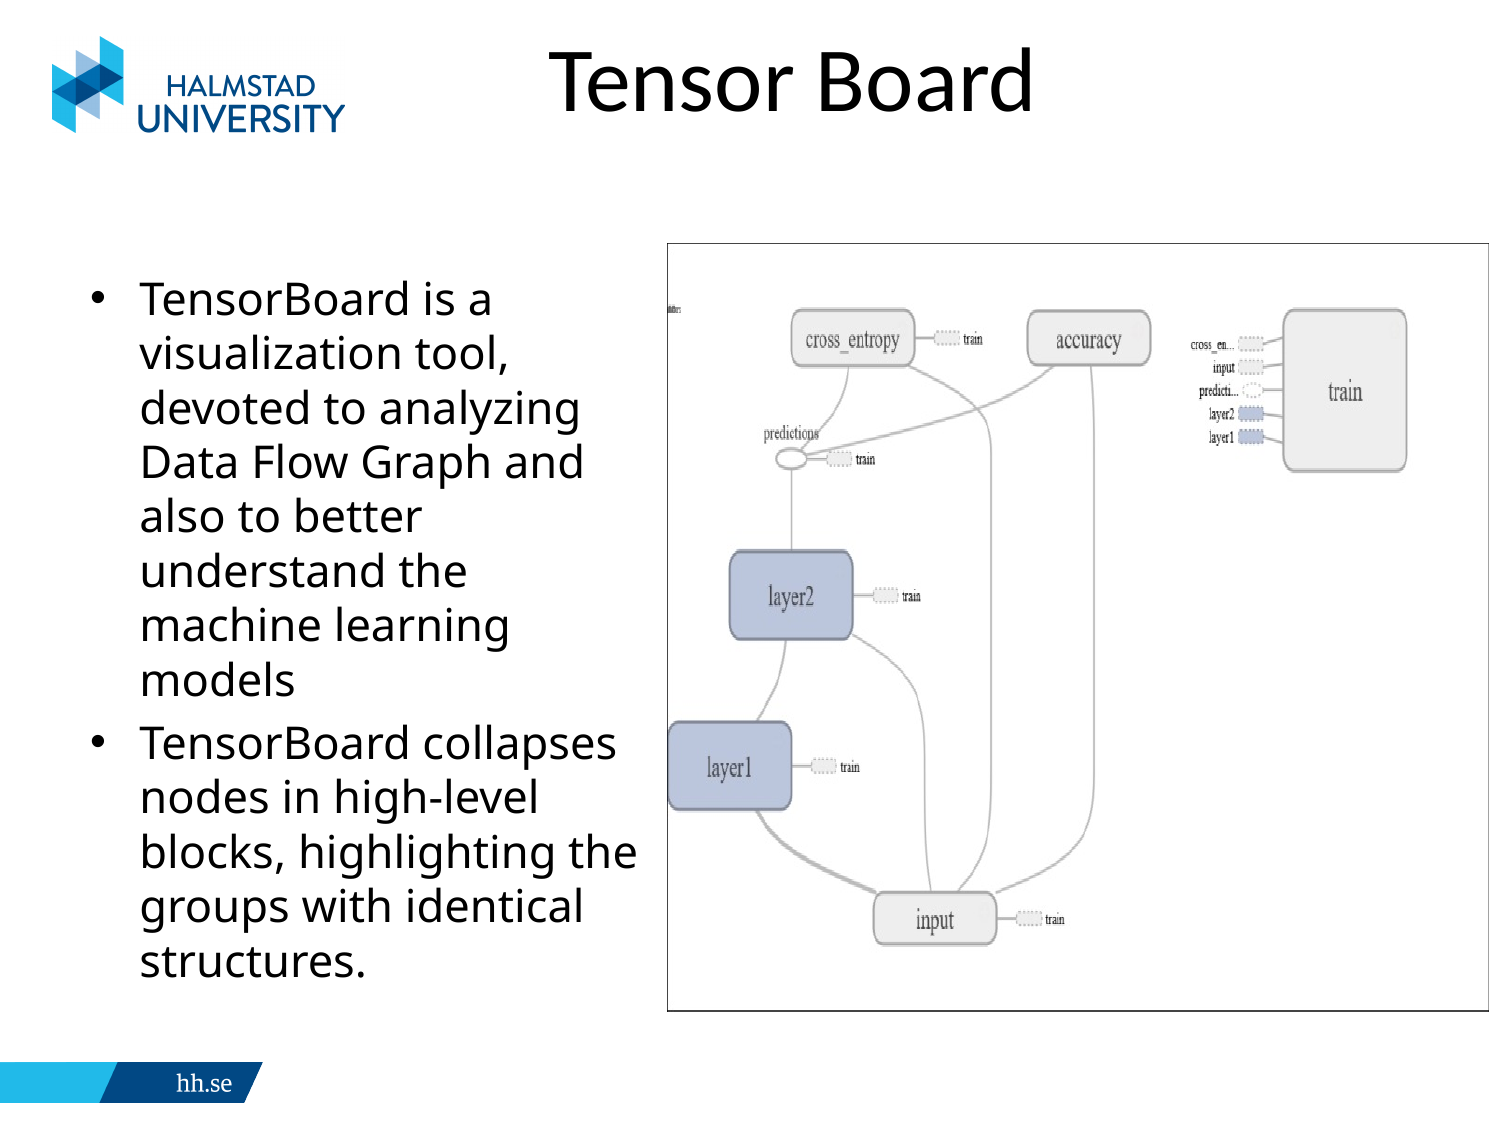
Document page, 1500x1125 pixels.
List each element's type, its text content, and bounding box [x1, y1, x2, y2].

picture [52, 36, 157, 133]
title Tensor Board [157, 14, 1429, 262]
picture [666, 243, 1489, 1012]
list TensorBoard is a visualization tool, devoted to analyzing Data Flow Graph and also to better understand the machine learning models TensorBoard collapses nodes in high-level blocks, highlighting the groups with identical structures. [75, 262, 661, 1005]
picture [0, 1062, 263, 1103]
